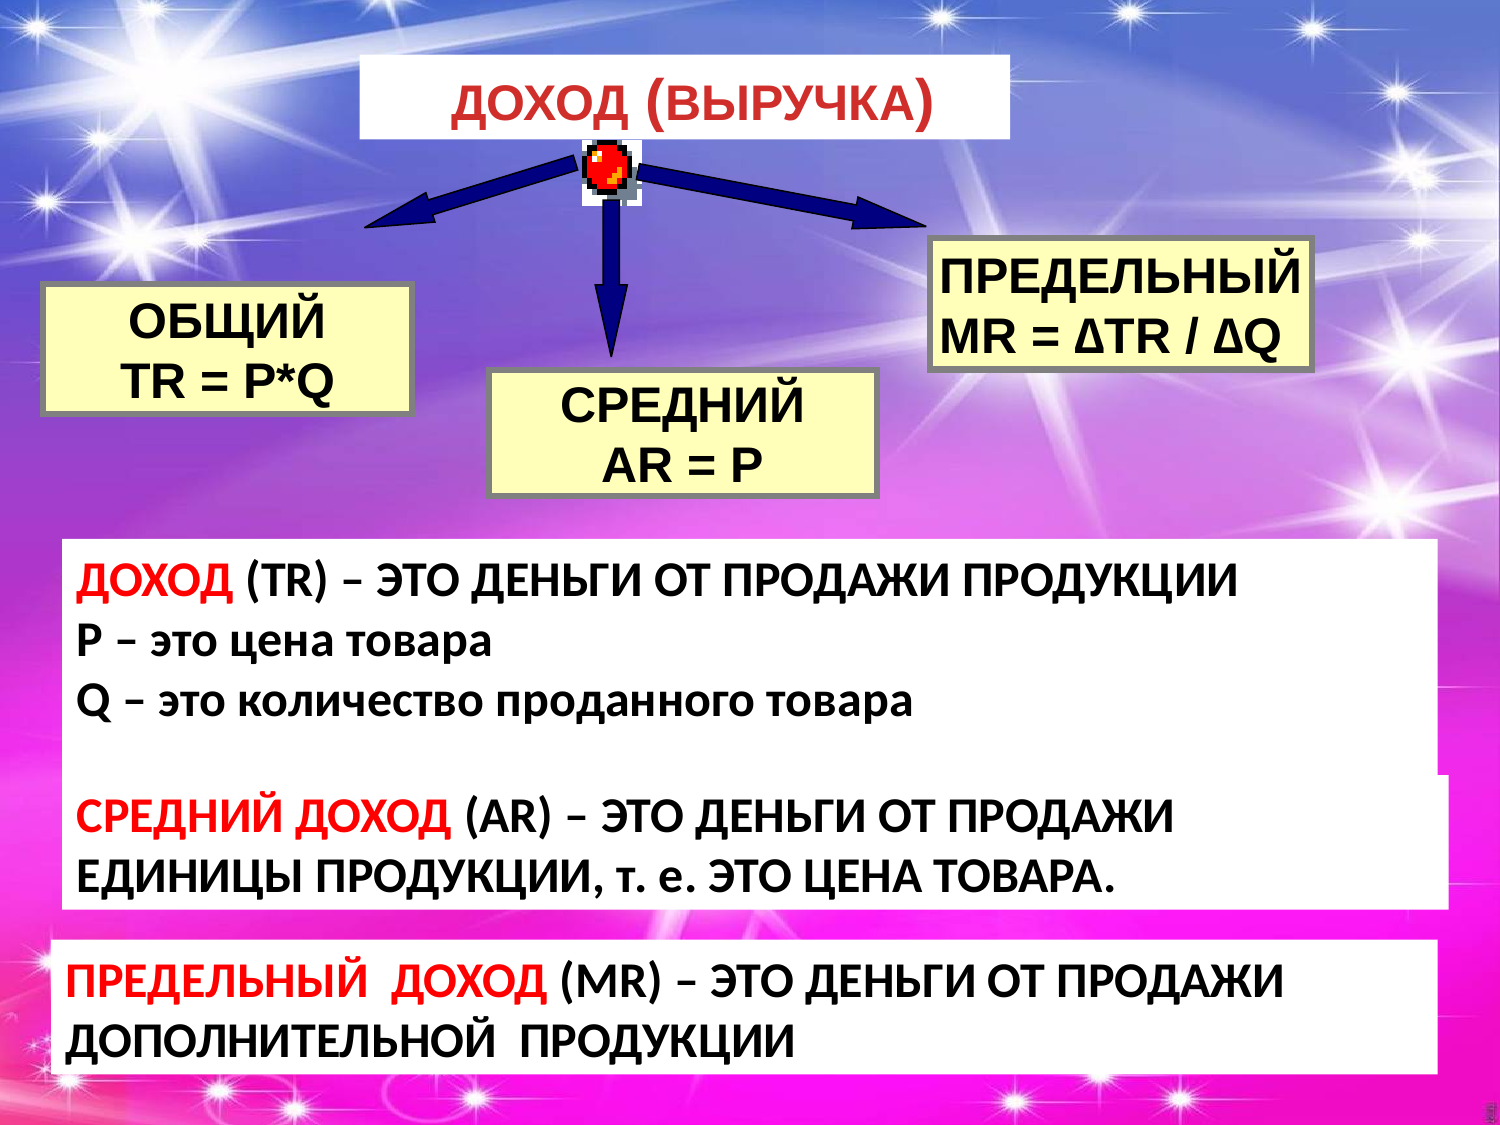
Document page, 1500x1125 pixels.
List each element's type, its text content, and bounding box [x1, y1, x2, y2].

text_box СРЕДНИЙ AR = P [488, 369, 877, 496]
text_box ПРЕДЕЛЬНЫЙ ДОХОД (МR) – ЭТО ДЕНЬГИ ОТ ПРОДАЖИ ДОПОЛНИТЕЛЬНОЙ ПРОДУКЦИИ [51, 939, 1438, 1075]
text_box [595, 214, 628, 357]
text_box [647, 165, 927, 229]
text_box ОБЩИЙ TR = P*Q [43, 283, 413, 414]
text_box CРЕДНИЙ ДОХОД (АR) – ЭТО ДЕНЬГИ ОТ ПРОДАЖИ ЕДИНИЦЫ ПРОДУКЦИИ, т. е. ЭТО ЦЕНА ТОВАРА. [62, 775, 1449, 910]
picture [0, 0, 1500, 1125]
text_box ДОХОД (TR) – ЭТО ДЕНЬГИ ОТ ПРОДАЖИ ПРОДУКЦИИ P – это цена товара Q – это количество проданного товара [62, 538, 1438, 775]
text_box [364, 155, 577, 228]
text_box ПРЕДЕЛЬНЫЙ MR = ∆TR / ∆Q [930, 237, 1312, 370]
text_box ДОХОД (ВЫРУЧКА) [359, 54, 1011, 140]
